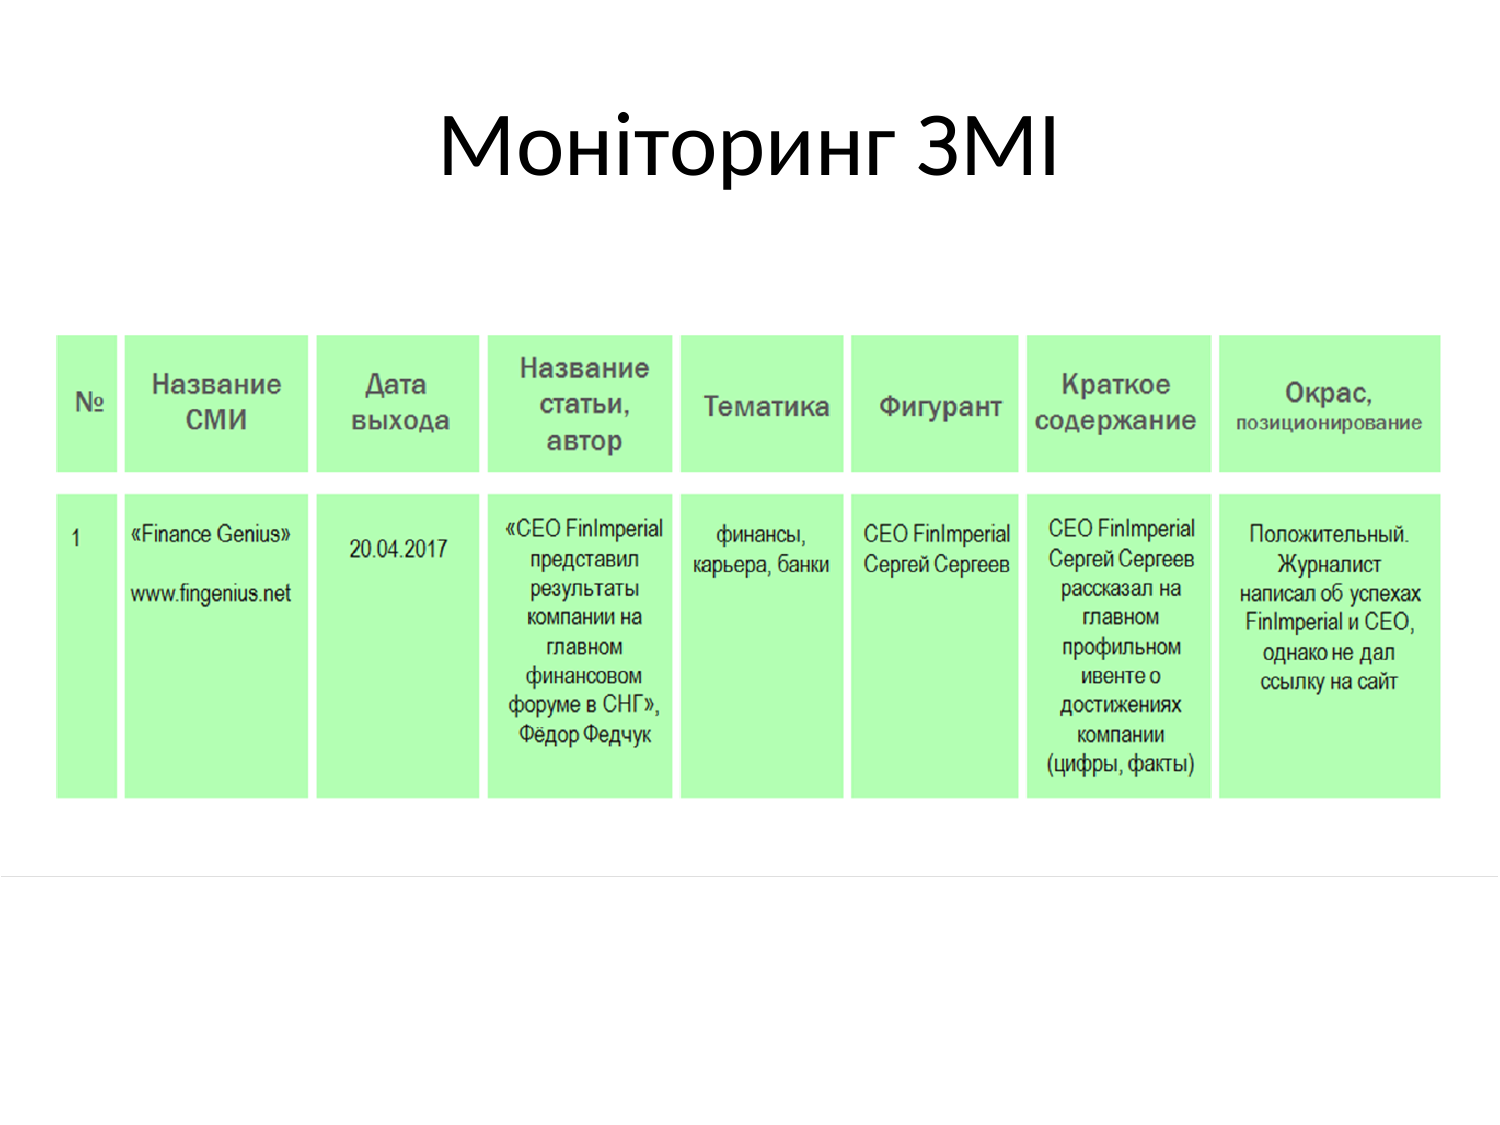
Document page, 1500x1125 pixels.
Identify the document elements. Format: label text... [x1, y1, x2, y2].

picture [0, 248, 1500, 877]
title Моніторинг ЗМІ [75, 45, 1425, 233]
